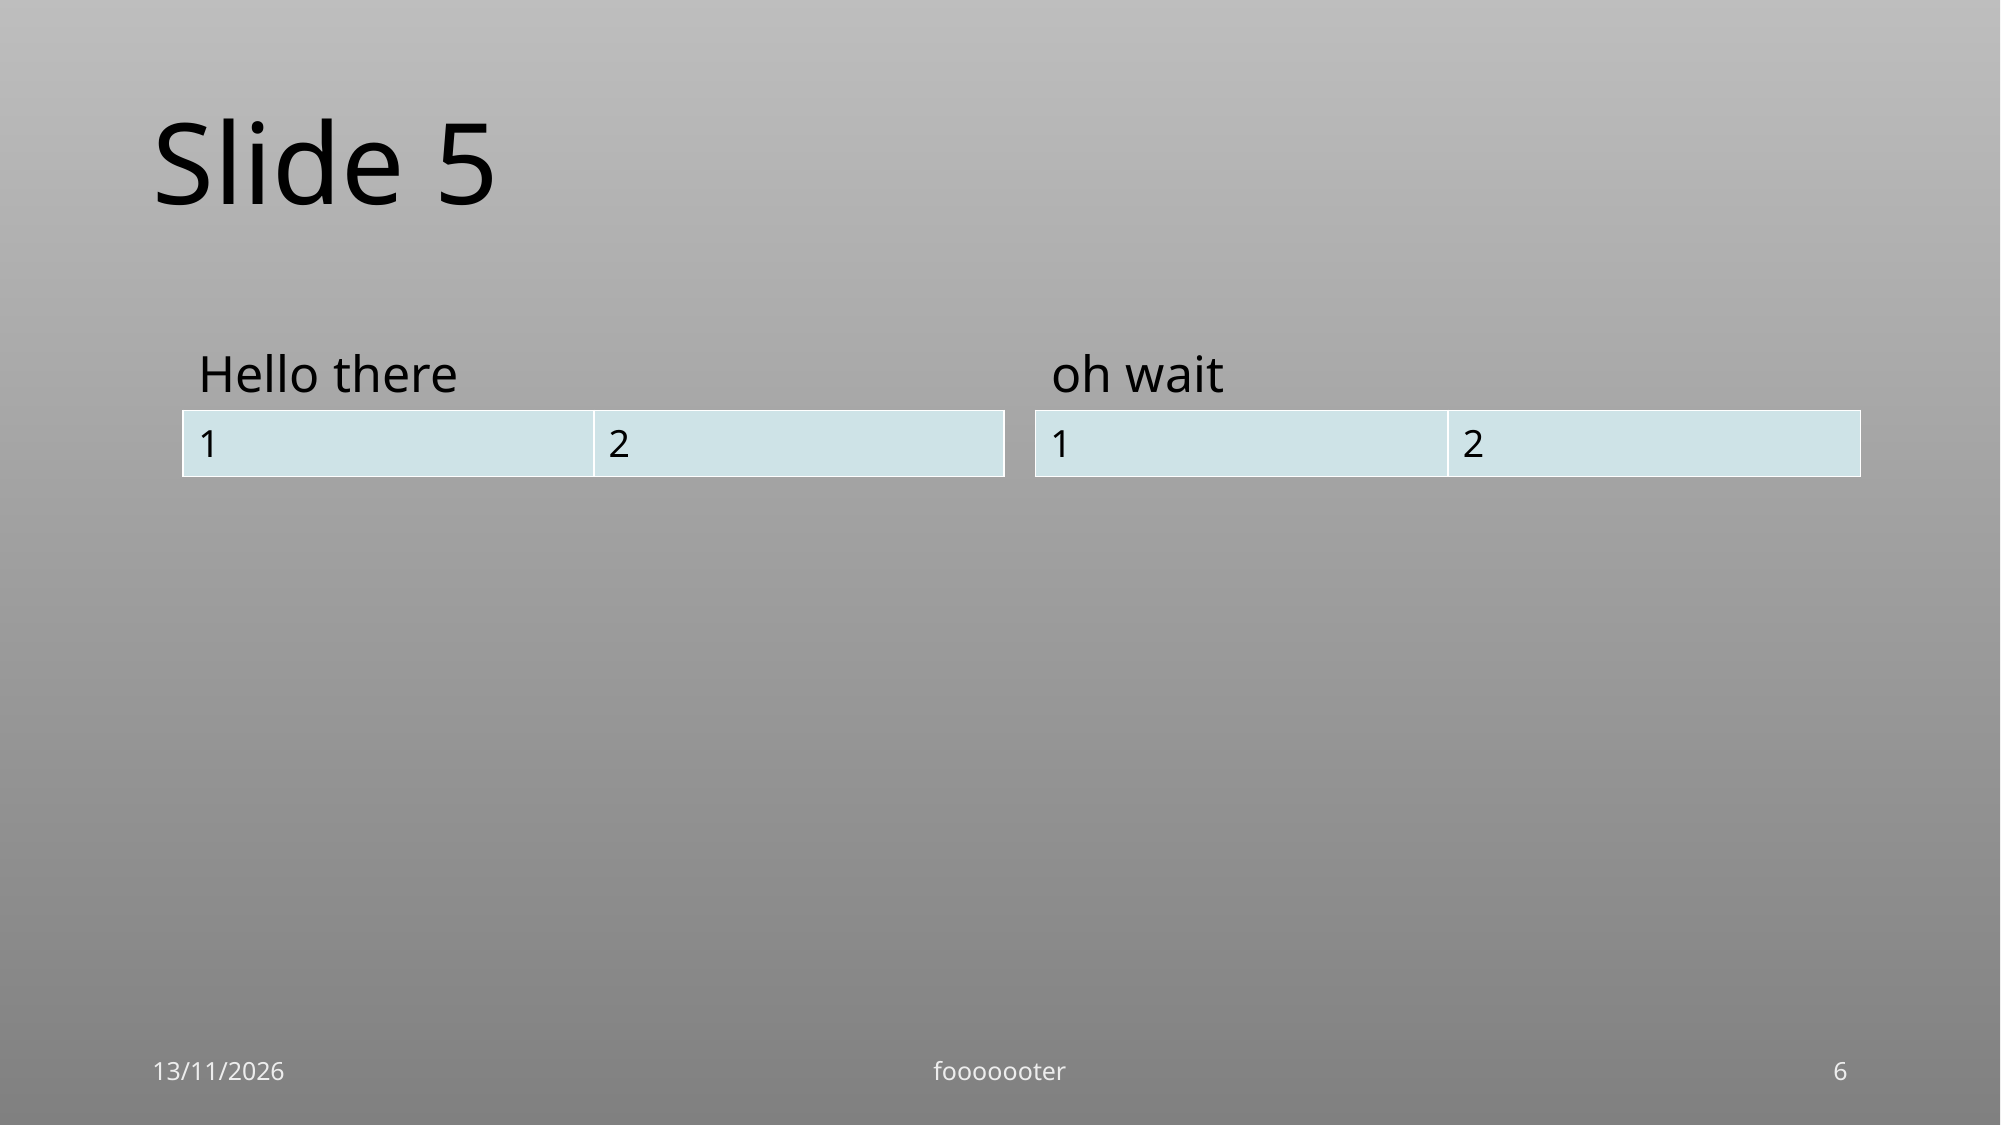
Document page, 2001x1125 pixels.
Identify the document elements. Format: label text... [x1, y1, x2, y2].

list Hello there [183, 275, 1009, 411]
table_header 1 [1036, 411, 1447, 476]
table_header 2 [1449, 411, 1860, 476]
footer fooooooter [662, 1042, 1338, 1103]
list oh wait [1036, 275, 1863, 411]
table_header 1 [184, 411, 593, 476]
picture [0, 0, 2001, 1125]
table_header 2 [595, 411, 1003, 476]
title Slide 5 [137, 59, 1863, 278]
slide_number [137, 1042, 588, 1103]
slide_number ‹#› [1412, 1042, 1863, 1103]
